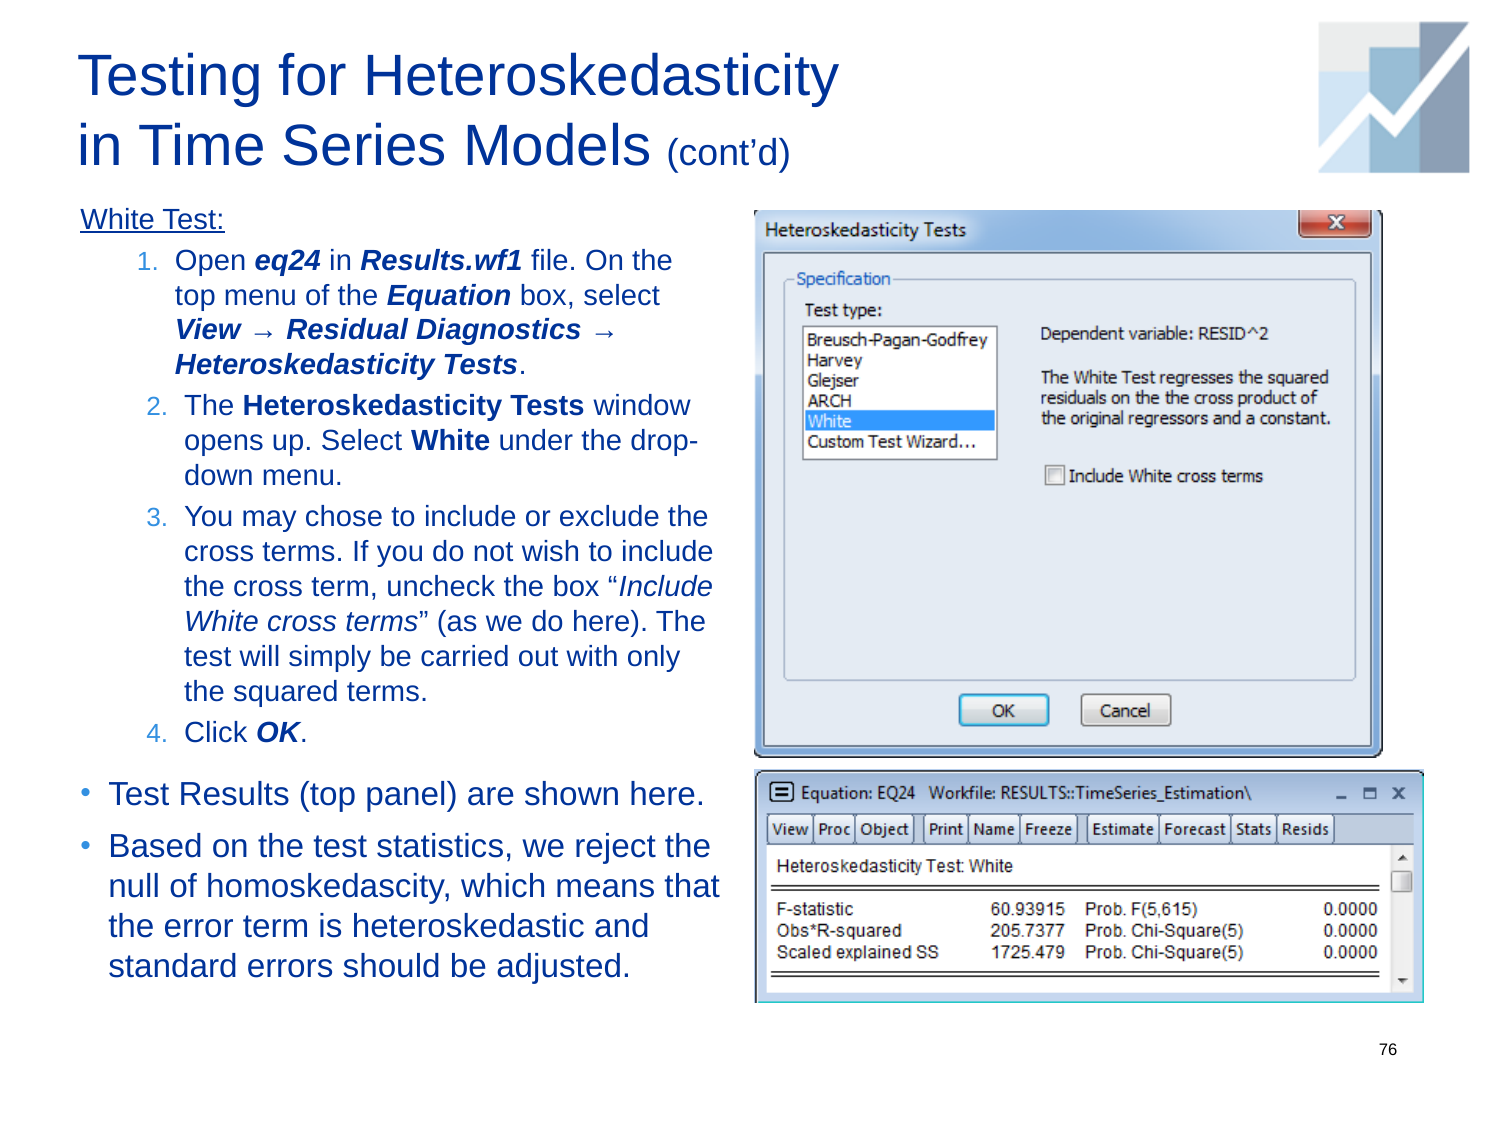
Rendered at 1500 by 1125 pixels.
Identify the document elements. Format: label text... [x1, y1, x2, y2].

picture [754, 210, 1384, 758]
text_box White Test: Open eq24 in Results.wf1 file. On the top menu of the Equation box, select View → Residual Diagnostics → Heteroskedasticity Tests. The Heteroskedasticity Tests window opens up. Select White under the drop-down menu. You may chose to include or exclude the cross terms. If you do not wish to include the cross term, uncheck the box “Include White cross terms” (as we do here). The test will simply be carried out with only the squared terms. Click OK. [65, 192, 735, 725]
picture [754, 769, 1424, 1004]
picture [1300, 11, 1479, 181]
text_box Test Results (top panel) are shown here. Based on the test statistics, we reject the null of homoskedascity, which means that the error term is heteroskedastic and standard errors should be adjusted. [65, 764, 756, 1048]
title Testing for Heteroskedasticity in Time Series Models (cont’d) [62, 0, 1297, 185]
slide_number 76 [1262, 1015, 1413, 1067]
